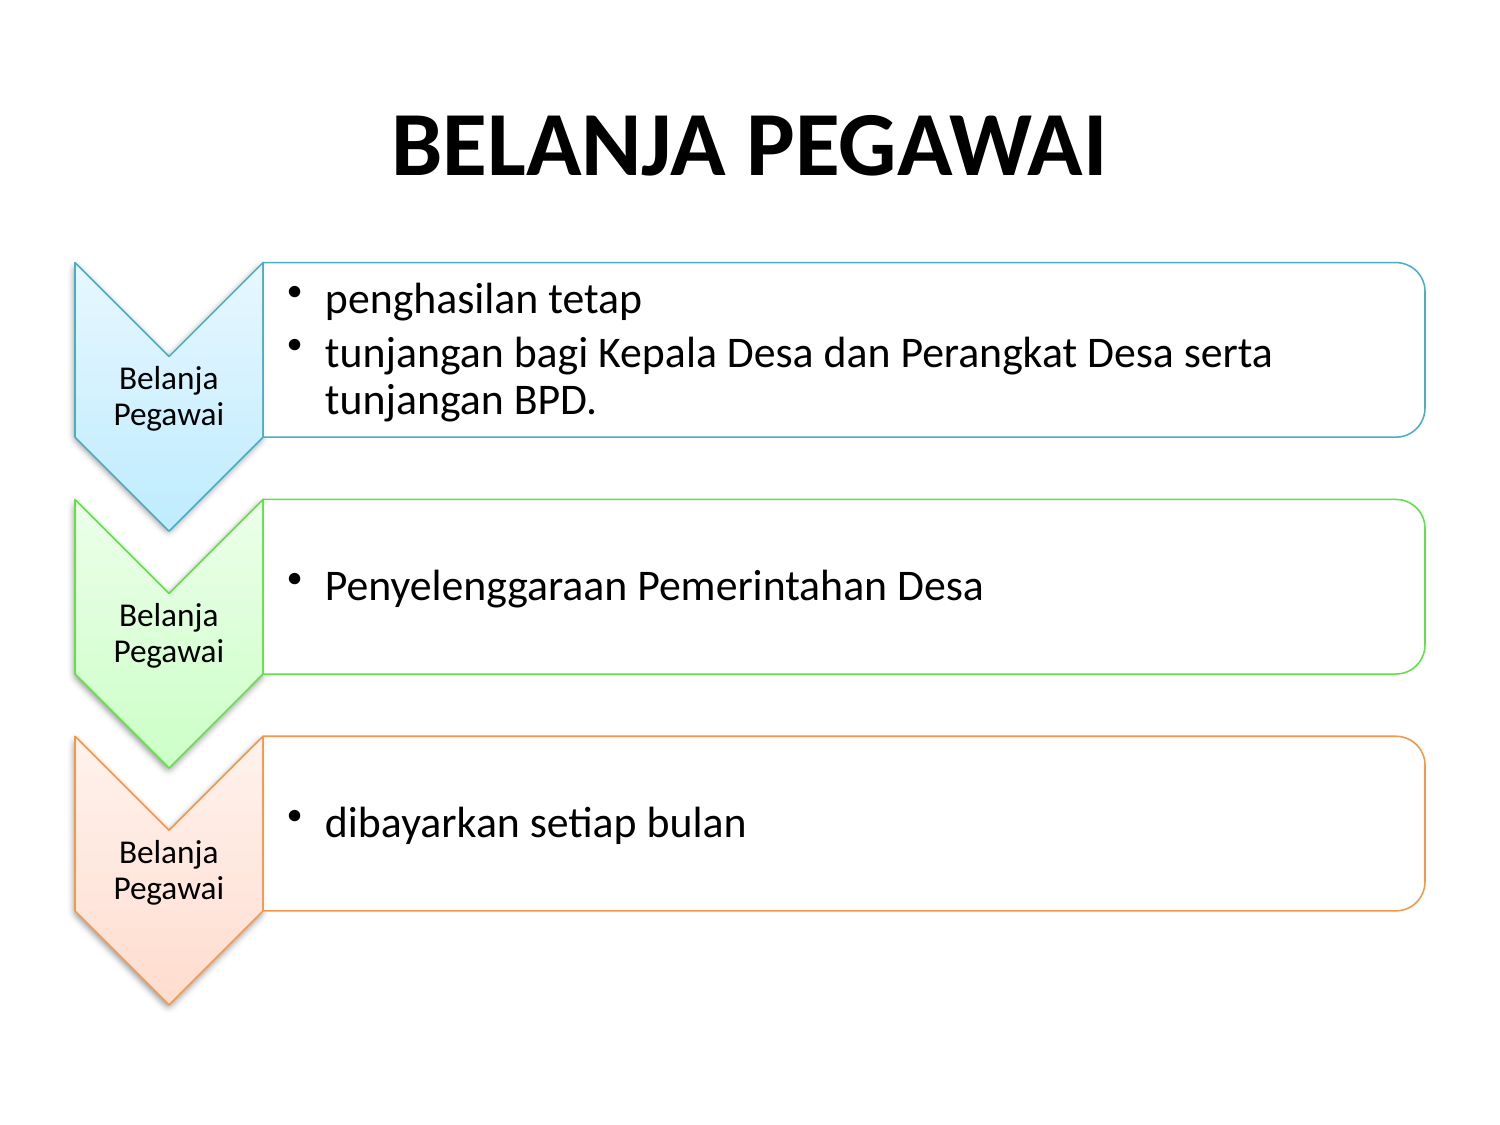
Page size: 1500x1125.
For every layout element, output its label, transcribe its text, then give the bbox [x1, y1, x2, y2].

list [74, 262, 1426, 1006]
title BELANJA PEGAWAI [75, 45, 1425, 233]
